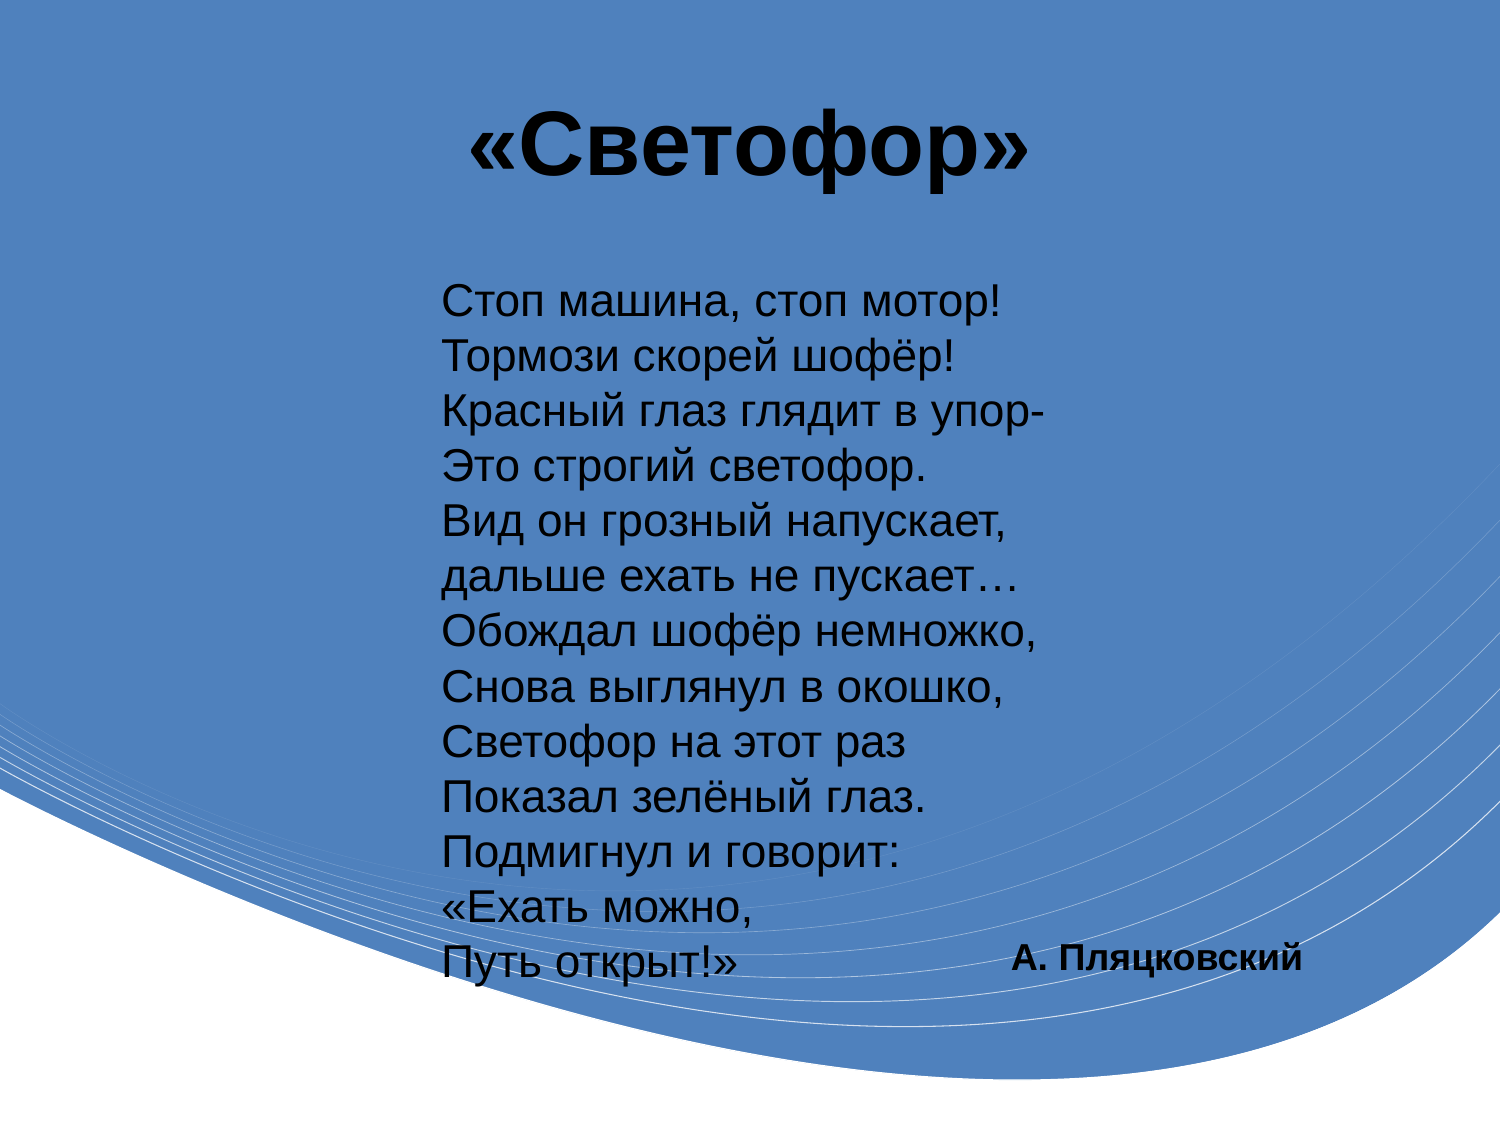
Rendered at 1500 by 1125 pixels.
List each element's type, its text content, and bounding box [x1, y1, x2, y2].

title «Светофор» [75, 45, 1425, 233]
list Стоп машина, стоп мотор! Тормози скорей шофёр! Красный глаз глядит в упор- Это строгий светофор. Вид он грозный напускает, дальше ехать не пускает… Обождал шофёр немножко, Снова выглянул в окошко, Светофор на этот раз Показал зелёный глаз. Подмигнул и говорит: «Ехать можно, Путь открыт!» [75, 262, 1425, 1005]
text_box А. Пляцковский [996, 925, 1383, 986]
